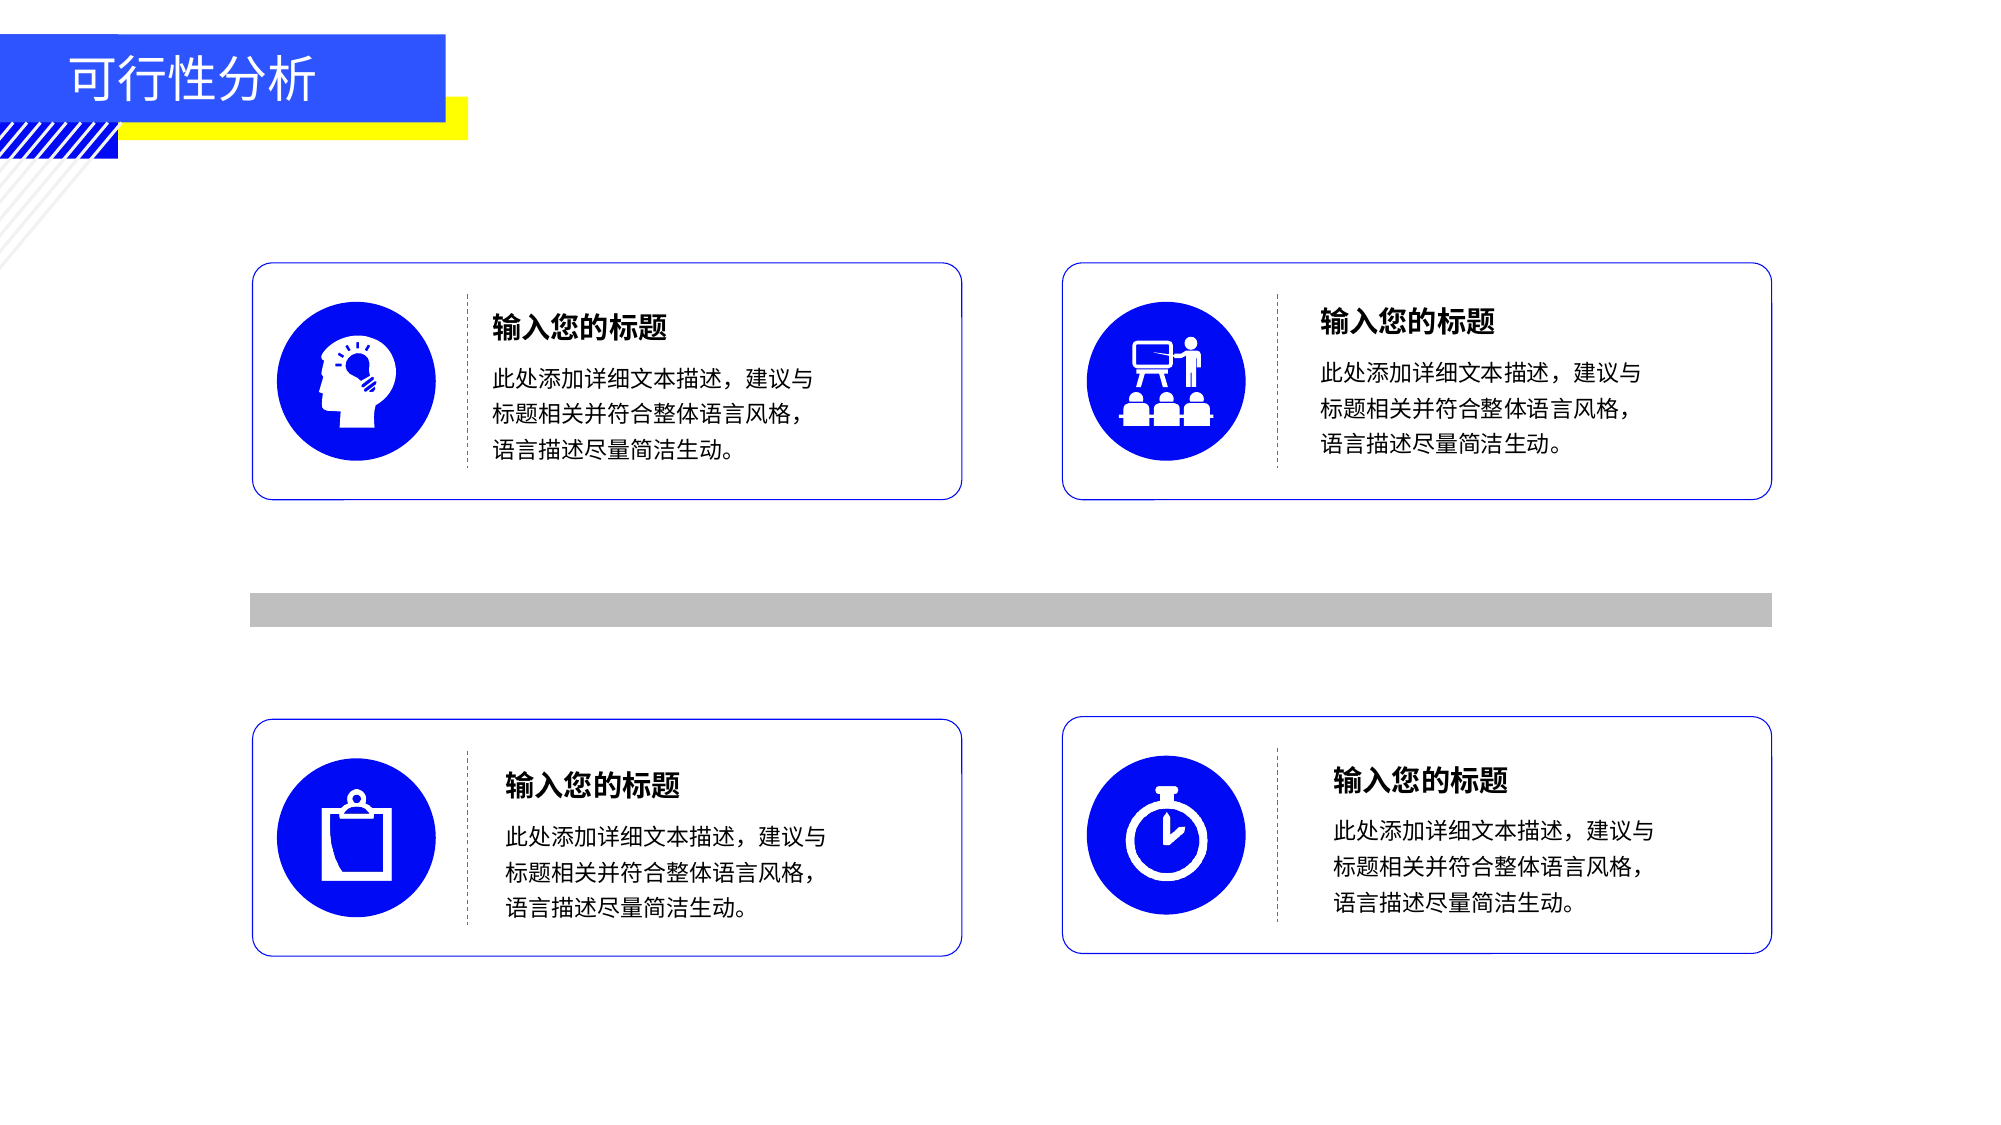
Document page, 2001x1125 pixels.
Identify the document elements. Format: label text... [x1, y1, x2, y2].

text_box 此处添加详细文本描述，建议与标题相关并符合整体语言风格，语言描述尽量简洁生动。 [477, 348, 841, 471]
text_box 可行性分析 [52, 40, 410, 115]
text_box 输入您的标题 [490, 760, 749, 806]
text_box 此处添加详细文本描述，建议与标题相关并符合整体语言风格，语言描述尽量简洁生动。 [1318, 801, 1682, 923]
text_box [1061, 261, 1773, 501]
text_box [1189, 392, 1204, 402]
text_box [251, 261, 963, 501]
text_box [275, 757, 437, 919]
text_box [1132, 336, 1201, 388]
text_box [318, 335, 396, 428]
text_box [1159, 392, 1174, 402]
text_box [1085, 754, 1247, 916]
text_box [1129, 392, 1144, 402]
picture [321, 789, 392, 882]
picture [1125, 785, 1208, 882]
text_box [249, 592, 1773, 628]
text_box [275, 300, 437, 462]
text_box [1061, 715, 1773, 955]
text_box 此处添加详细文本描述，建议与标题相关并符合整体语言风格，语言描述尽量简洁生动。 [1305, 342, 1669, 465]
text_box 输入您的标题 [1318, 754, 1577, 801]
text_box [251, 718, 963, 958]
text_box 此处添加详细文本描述，建议与标题相关并符合整体语言风格，语言描述尽量简洁生动。 [490, 806, 854, 929]
text_box 输入您的标题 [1305, 296, 1564, 342]
text_box [1085, 300, 1247, 462]
text_box [1118, 403, 1214, 426]
text_box 输入您的标题 [477, 301, 736, 348]
